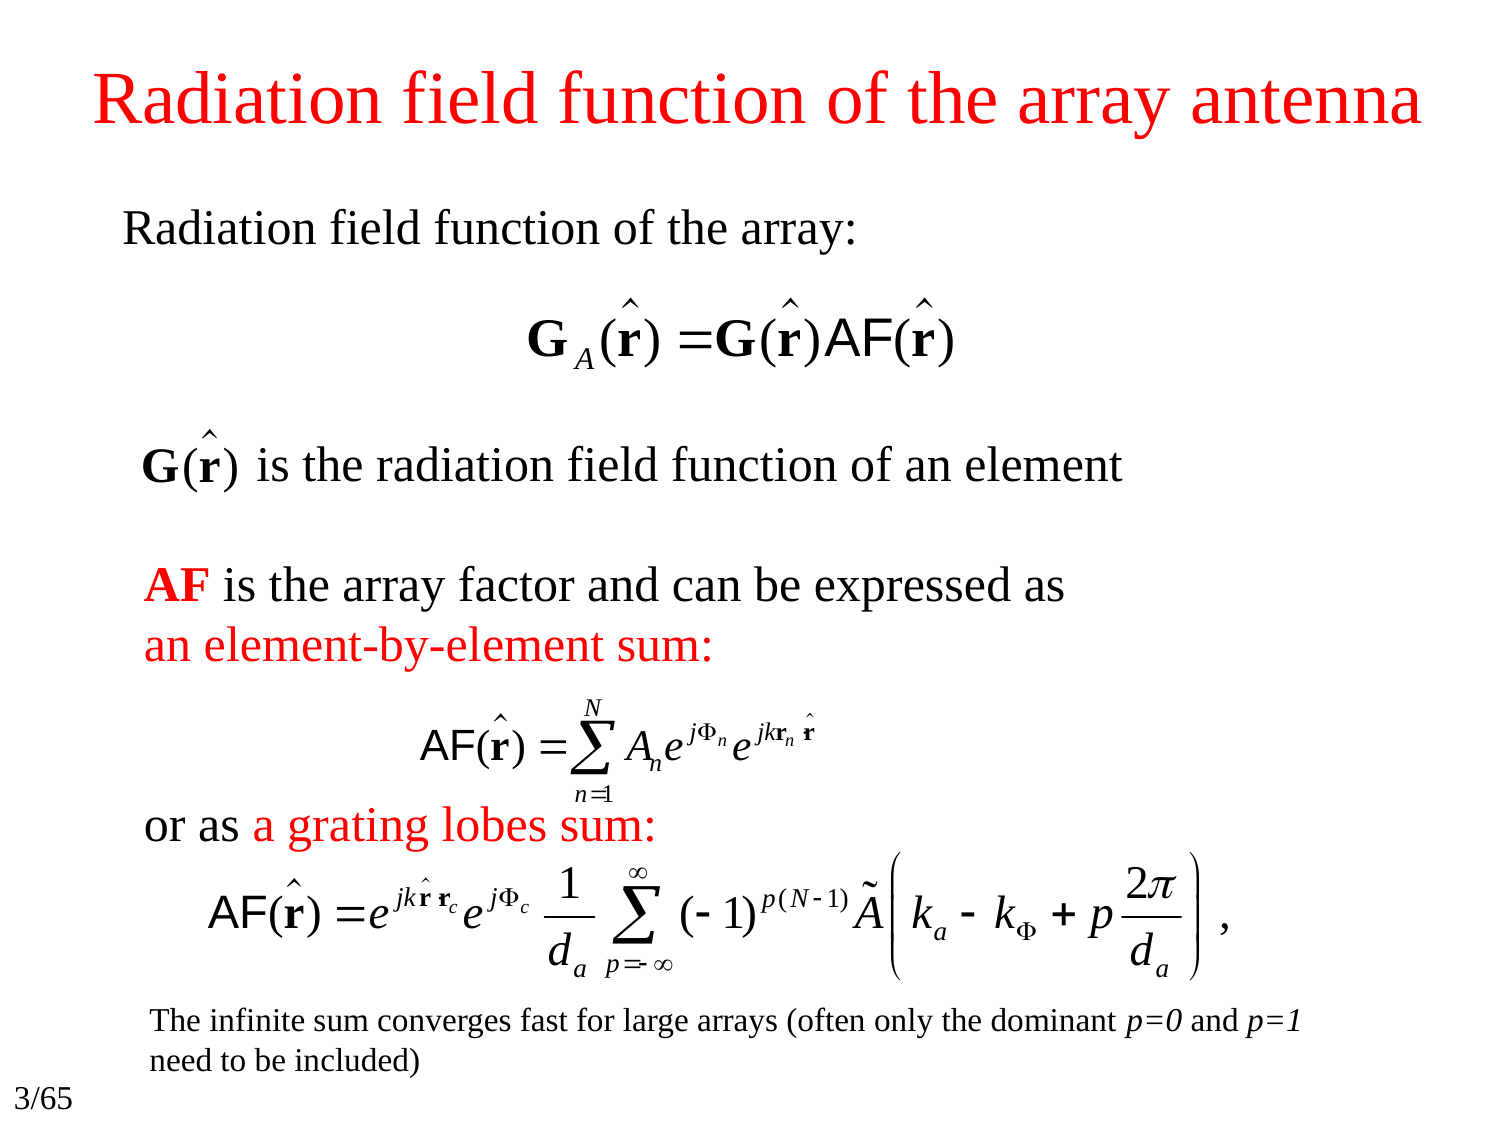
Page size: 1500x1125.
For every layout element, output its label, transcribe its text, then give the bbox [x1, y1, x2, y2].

text_box is the radiation field function of an element AF is the array factor and can be expressed as an element-by-element sum: or as a grating lobes sum: [129, 423, 1438, 979]
picture [199, 842, 1238, 992]
text_box Radiation field function of the array: [107, 187, 874, 263]
title Radiation field function of the array antenna [26, 30, 1490, 157]
picture [134, 420, 248, 504]
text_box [519, 287, 964, 384]
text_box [412, 687, 826, 812]
text_box The infinite sum converges fast for large arrays (often only the dominant p=0 and p=1 need to be included) [134, 990, 1382, 1086]
